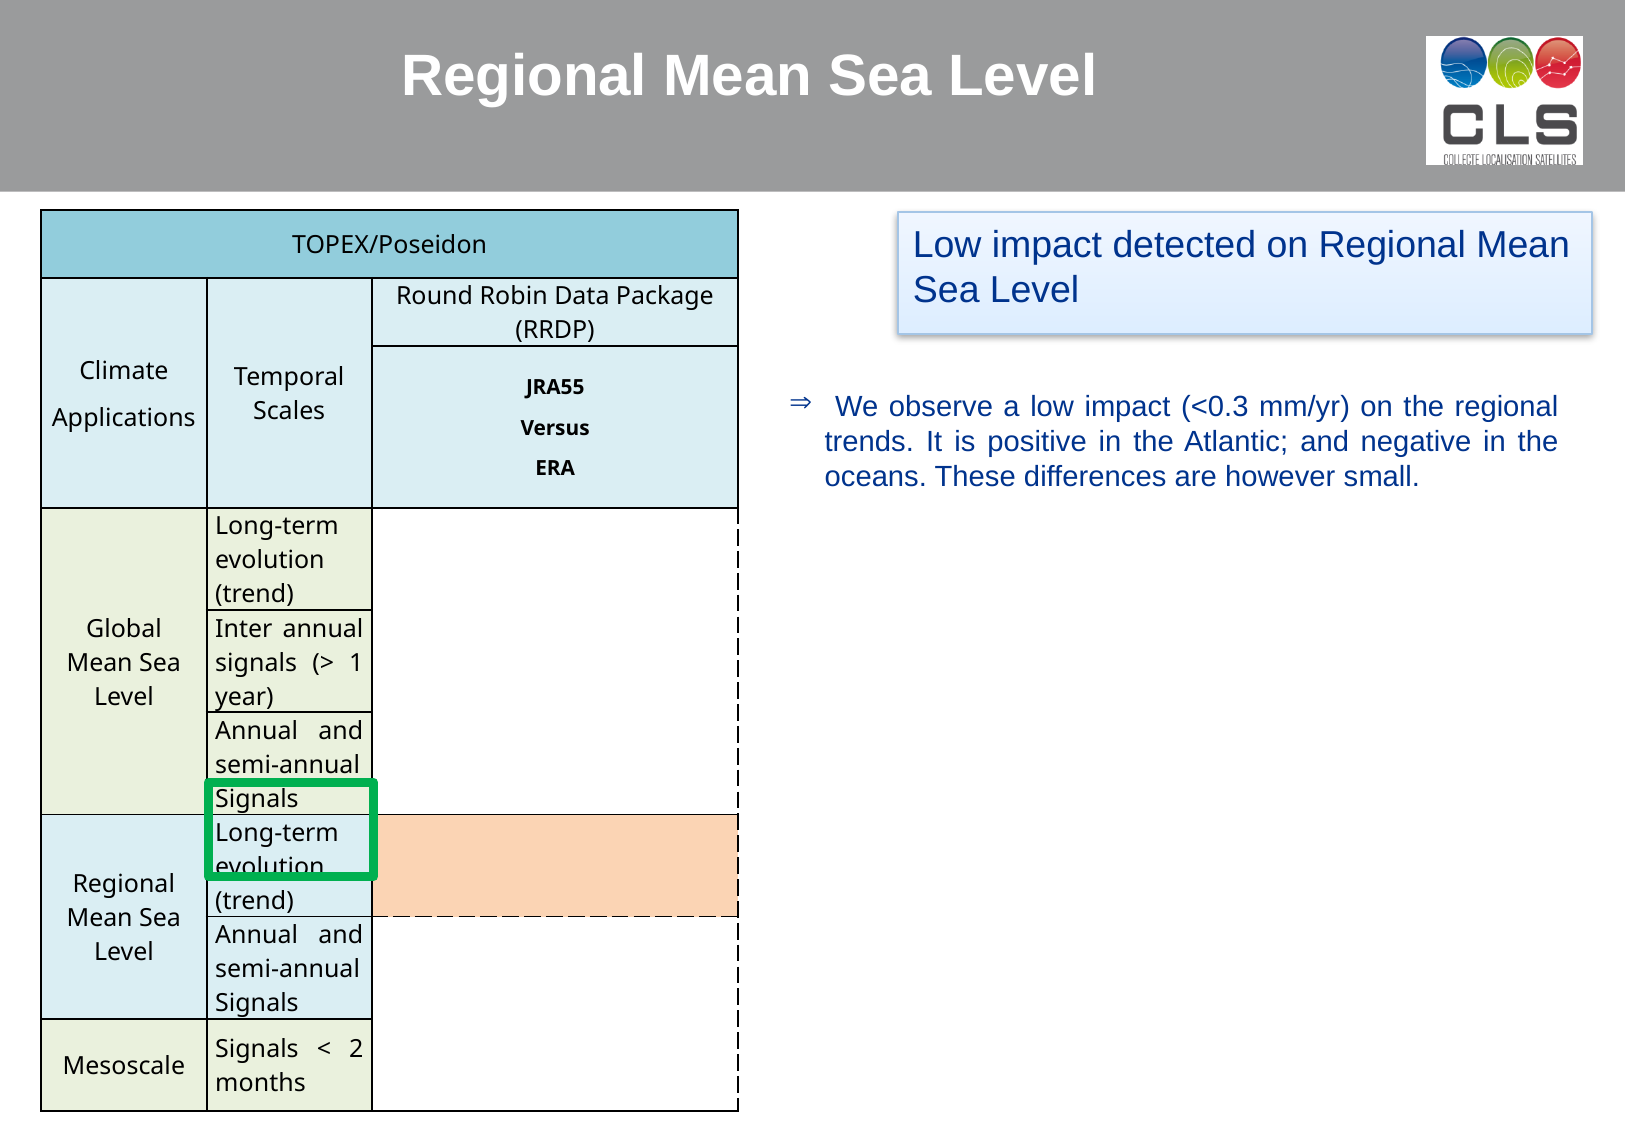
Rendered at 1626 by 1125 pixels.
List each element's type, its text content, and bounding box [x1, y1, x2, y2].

table_cell JRA55 Versus ERA [373, 347, 737, 507]
table_cell Regional Mean Sea Level [42, 815, 206, 1018]
picture [1426, 36, 1583, 165]
table_cell Inter annual signals (> 1 year) [208, 611, 371, 711]
table_cell Global Mean Sea Level [42, 509, 206, 814]
text_box Regional Mean Sea Level [386, 40, 1162, 119]
table_cell Round Robin Data Package (RRDP) [373, 279, 737, 345]
table_cell [373, 815, 738, 917]
table_cell Mesoscale [42, 1020, 206, 1110]
table_cell Climate Applications [42, 279, 206, 507]
table_cell Signals < 2 months [208, 1020, 371, 1110]
table_cell Annual and semi-annual Signals [208, 713, 371, 780]
table_cell [373, 509, 738, 814]
text_box [206, 780, 376, 879]
table_cell Long-term evolution (trend) [208, 879, 371, 916]
table_cell Temporal Scales [208, 279, 371, 507]
text_box Low impact detected on Regional Mean Sea Level [897, 211, 1593, 335]
text_box We observe a low impact (<0.3 mm/yr) on the regional trends. It is positive in the Atlantic; and negative in the oceans. These differences are however small. [774, 379, 1575, 535]
table_header TOPEX/Poseidon [42, 211, 737, 277]
table_cell [373, 917, 738, 1110]
table_cell Annual and semi-annual Signals [208, 917, 371, 1018]
table_cell Long-term evolution (trend) [208, 509, 371, 609]
